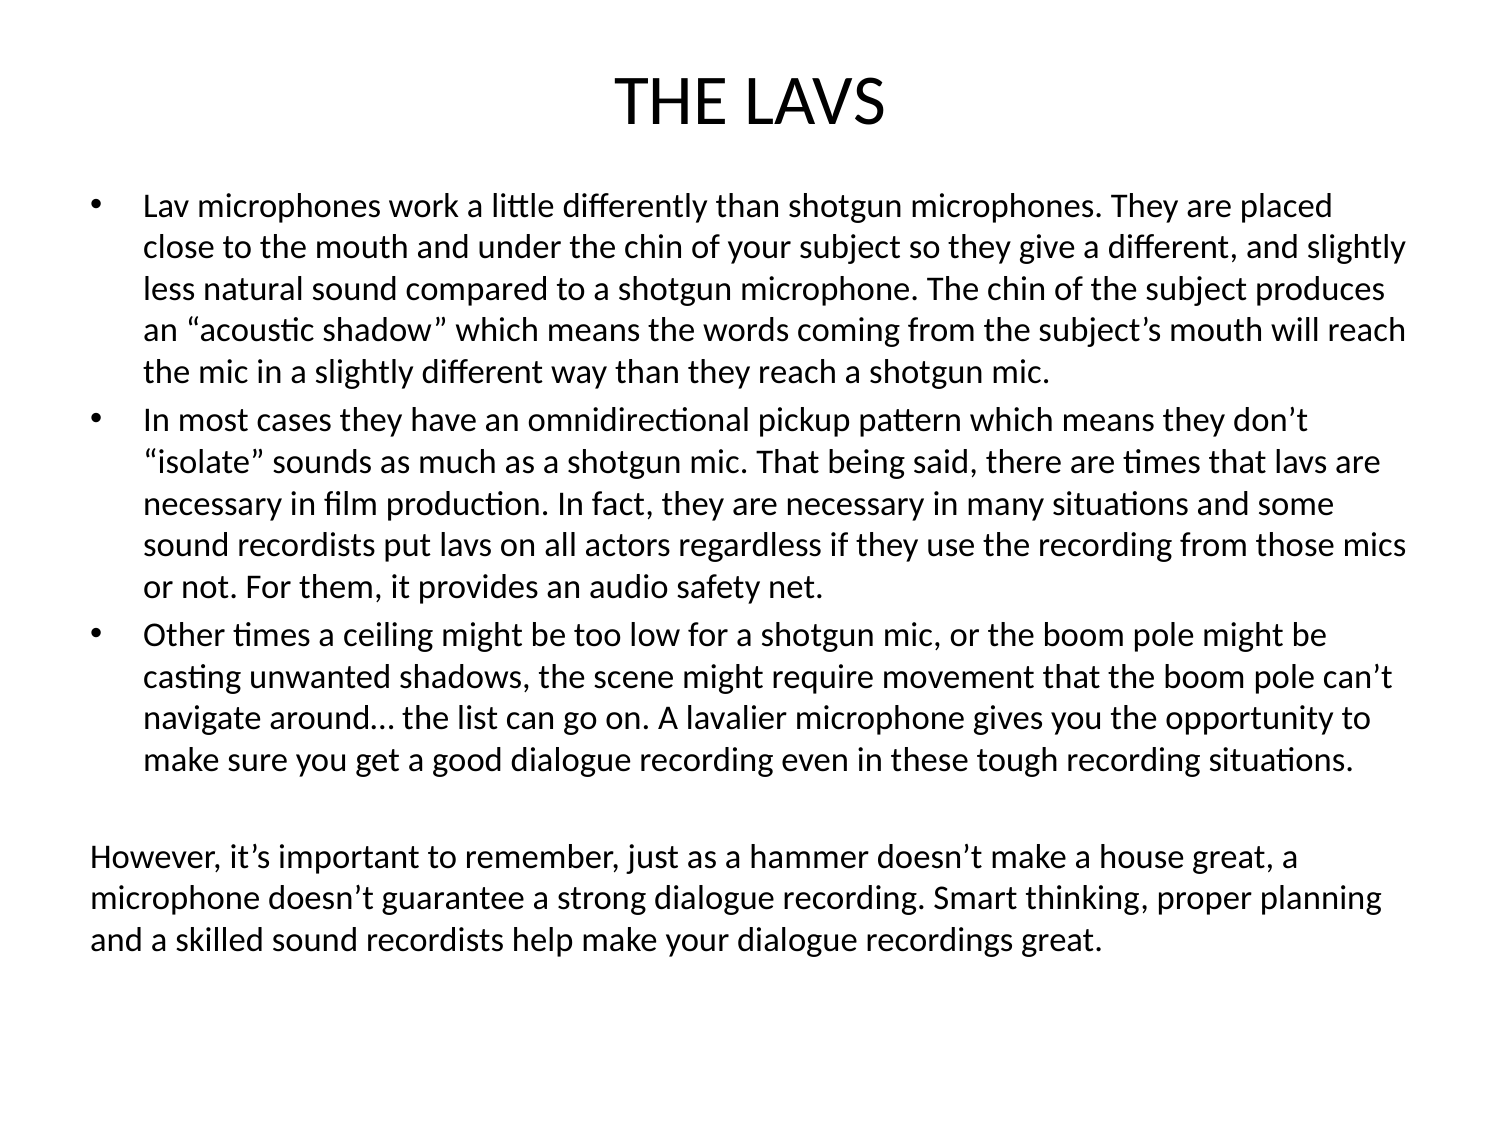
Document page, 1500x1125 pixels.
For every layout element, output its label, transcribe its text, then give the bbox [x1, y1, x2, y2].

title THE LAVS [75, 45, 1425, 174]
list Lav microphones work a little differently than shotgun microphones. They are placed close to the mouth and under the chin of your subject so they give a different, and slightly less natural sound compared to a shotgun microphone. The chin of the subject produces an “acoustic shadow” which means the words coming from the subject’s mouth will reach the mic in a slightly different way than they reach a shotgun mic. In most cases they have an omnidirectional pickup pattern which means they don’t “isolate” sounds as much as a shotgun mic. That being said, there are times that lavs are necessary in film production. In fact, they are necessary in many situations and some sound recordists put lavs on all actors regardless if they use the recording from those mics or not. For them, it provides an audio safety net. Other times a ceiling might be too low for a shotgun mic, or the boom pole might be casting unwanted shadows, the scene might require movement that the boom pole can’t navigate around… the list can go on. A lavalier microphone gives you the opportunity to make sure you get a good dialogue recording even in these tough recording situations. However, it’s important to remember, just as a hammer doesn’t make a house great, a microphone doesn’t guarantee a strong dialogue recording. Smart thinking, proper planning and a skilled sound recordists help make your dialogue recordings great. [75, 174, 1425, 1005]
